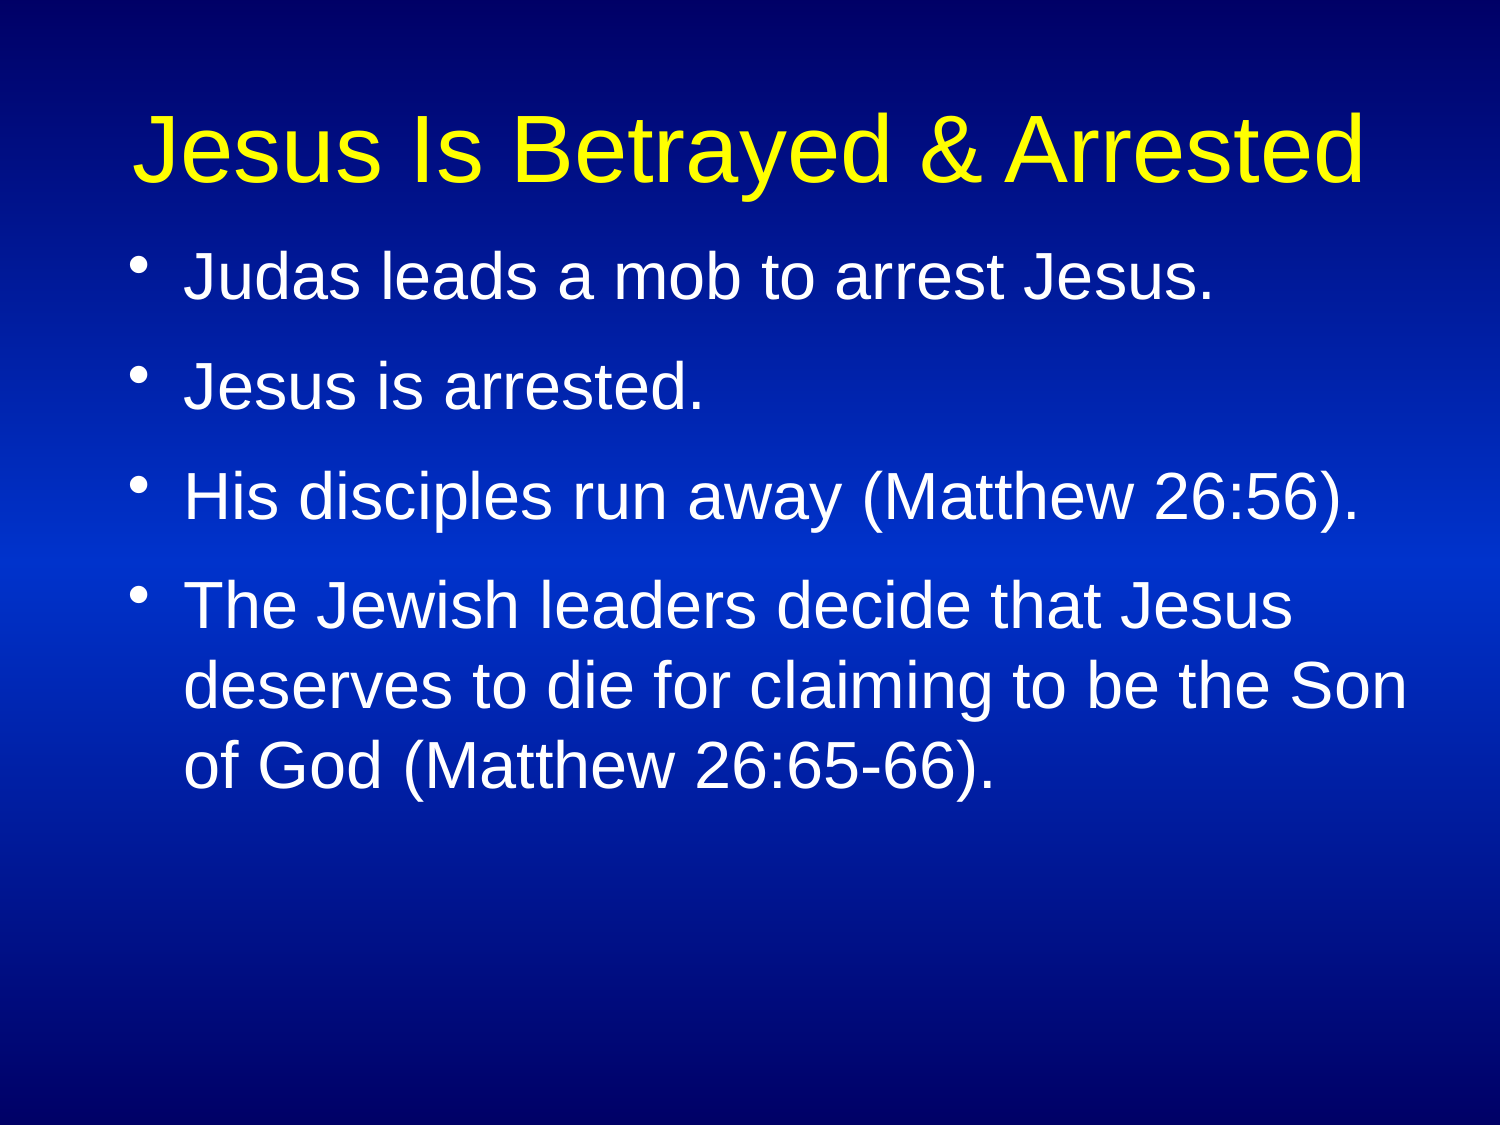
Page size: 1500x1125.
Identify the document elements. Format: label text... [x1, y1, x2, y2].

title Jesus Is Betrayed & Arrested [37, 50, 1463, 238]
list Judas leads a mob to arrest Jesus. Jesus is arrested. His disciples run away (Matthew 26:56). The Jewish leaders decide that Jesus deserves to die for claiming to be the Son of God (Matthew 26:65-66). [112, 224, 1463, 1125]
